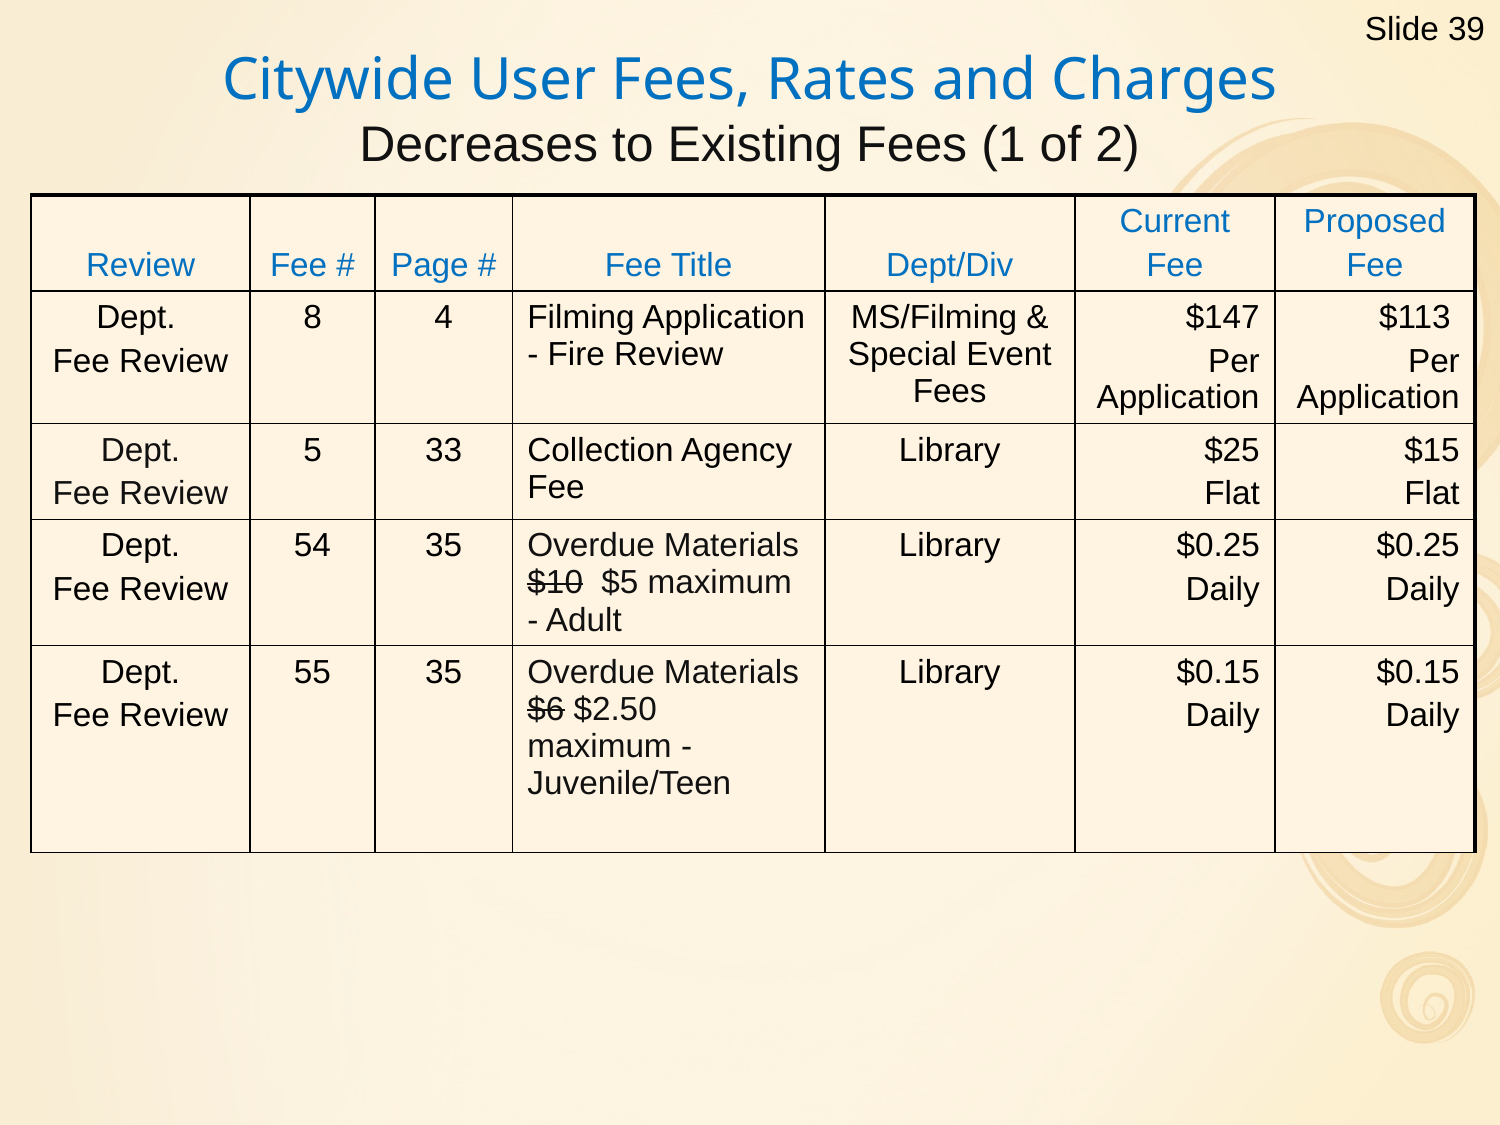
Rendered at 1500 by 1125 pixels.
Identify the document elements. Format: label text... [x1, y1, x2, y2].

table_cell 5 [251, 424, 374, 519]
table_header Fee Title [513, 197, 824, 290]
table_header Page # [376, 197, 512, 290]
slide_number Slide 39 [1149, 0, 1500, 75]
table_cell 35 [376, 520, 512, 645]
picture [0, 0, 1500, 1125]
table_header Dept/Div [826, 197, 1074, 290]
table_cell 8 [251, 292, 374, 423]
table_cell $0.25 Daily [1276, 520, 1473, 645]
table_cell MS/Filming & Special Event Fees [826, 292, 1074, 423]
table_cell Overdue Materials $6 $2.50 maximum -Juvenile/Teen [513, 646, 824, 852]
table_header Proposed Fee [1276, 197, 1473, 290]
table_cell Dept. Fee Review [32, 424, 249, 519]
table_cell Dept. Fee Review [32, 292, 249, 423]
table_cell Collection Agency Fee [513, 424, 824, 519]
table_cell Overdue Materials $10 $5 maximum - Adult [513, 520, 824, 645]
table_cell Library [826, 520, 1074, 645]
table_cell $25 Flat [1076, 424, 1274, 519]
table_cell 55 [251, 646, 374, 852]
table_cell 35 [376, 646, 512, 852]
table_cell Dept. Fee Review [32, 646, 249, 852]
table_cell Filming Application - Fire Review [513, 292, 824, 423]
table_cell $15 Flat [1276, 424, 1473, 519]
table_cell Dept. Fee Review [32, 520, 249, 645]
table_cell $147 Per Application [1076, 292, 1274, 423]
table_cell Library [826, 424, 1074, 519]
table_cell $0.15 Daily [1076, 646, 1274, 852]
table_cell 4 [376, 292, 512, 423]
text_box Citywide User Fees, Rates and Charges Decreases to Existing Fees (1 of 2) [74, 50, 1425, 163]
table_cell Library [826, 646, 1074, 852]
table_header Review [32, 197, 249, 290]
table_cell $113 Per Application [1276, 292, 1473, 423]
table_cell 54 [251, 520, 374, 645]
table_header Fee # [251, 197, 374, 290]
table_header Current Fee [1076, 197, 1274, 290]
table_cell $0.15 Daily [1276, 646, 1473, 852]
table_cell $0.25 Daily [1076, 520, 1274, 645]
table_cell 33 [376, 424, 512, 519]
